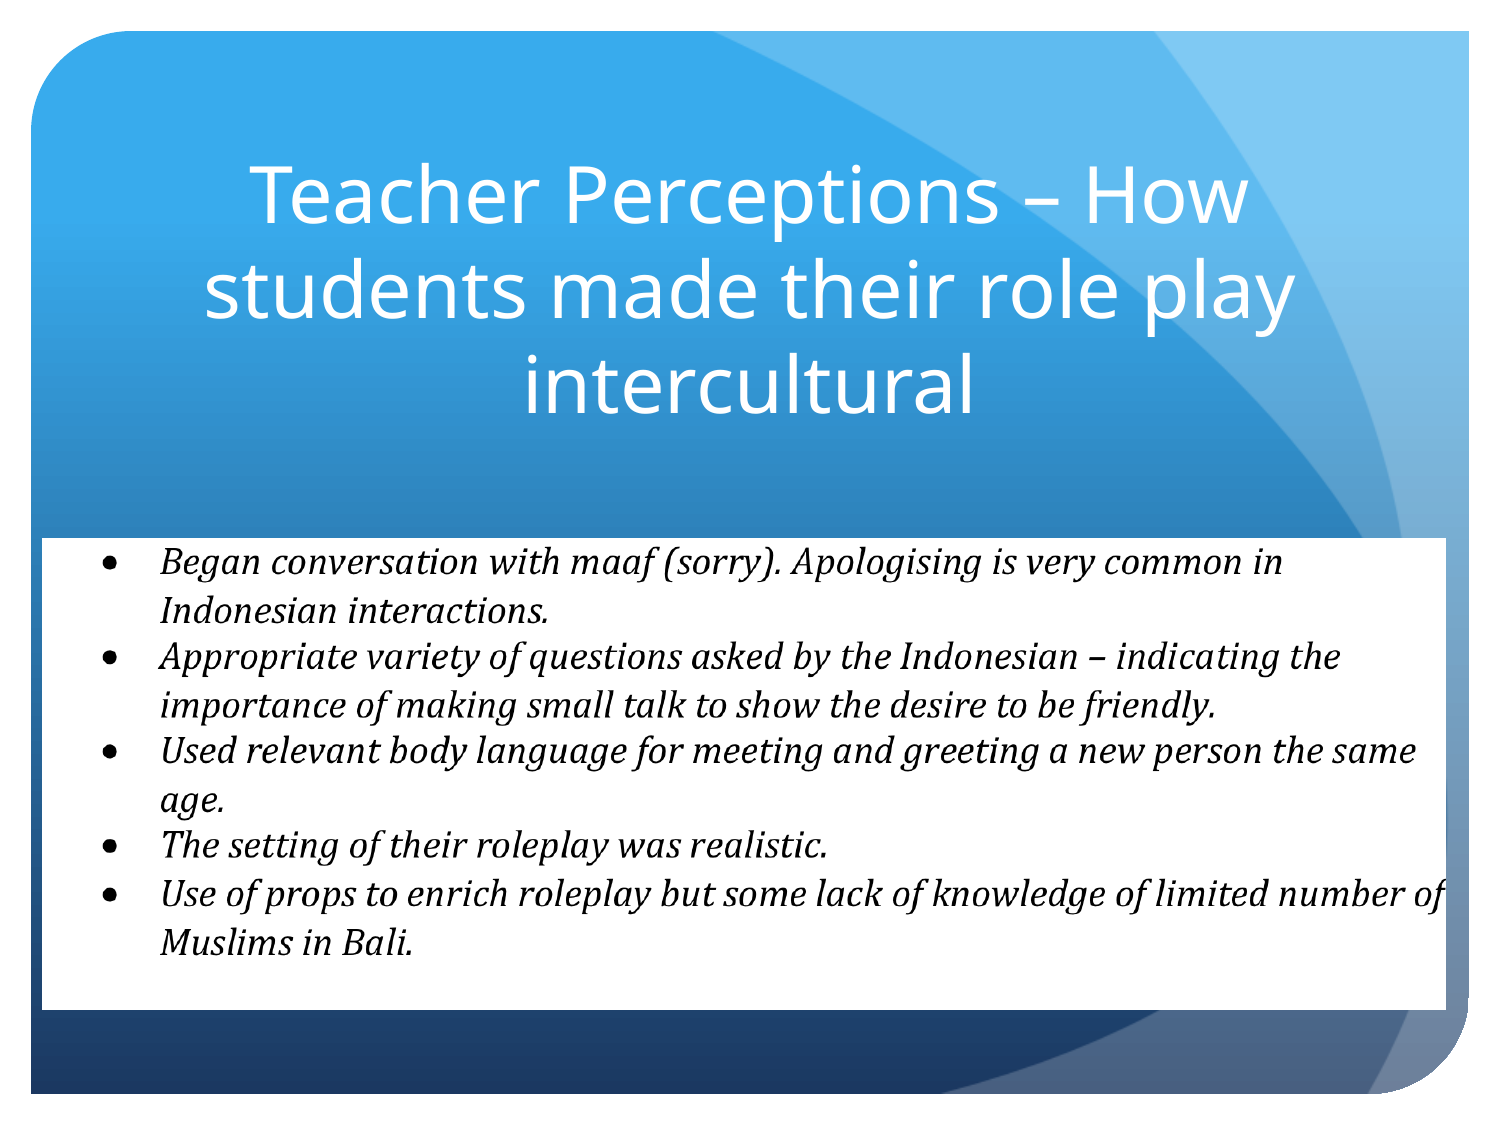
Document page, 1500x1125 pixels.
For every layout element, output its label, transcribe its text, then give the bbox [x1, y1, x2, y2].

title Teacher Perceptions – How students made their role play intercultural [127, 126, 1372, 438]
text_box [41, 538, 1446, 1010]
picture [24, 30, 1473, 1094]
